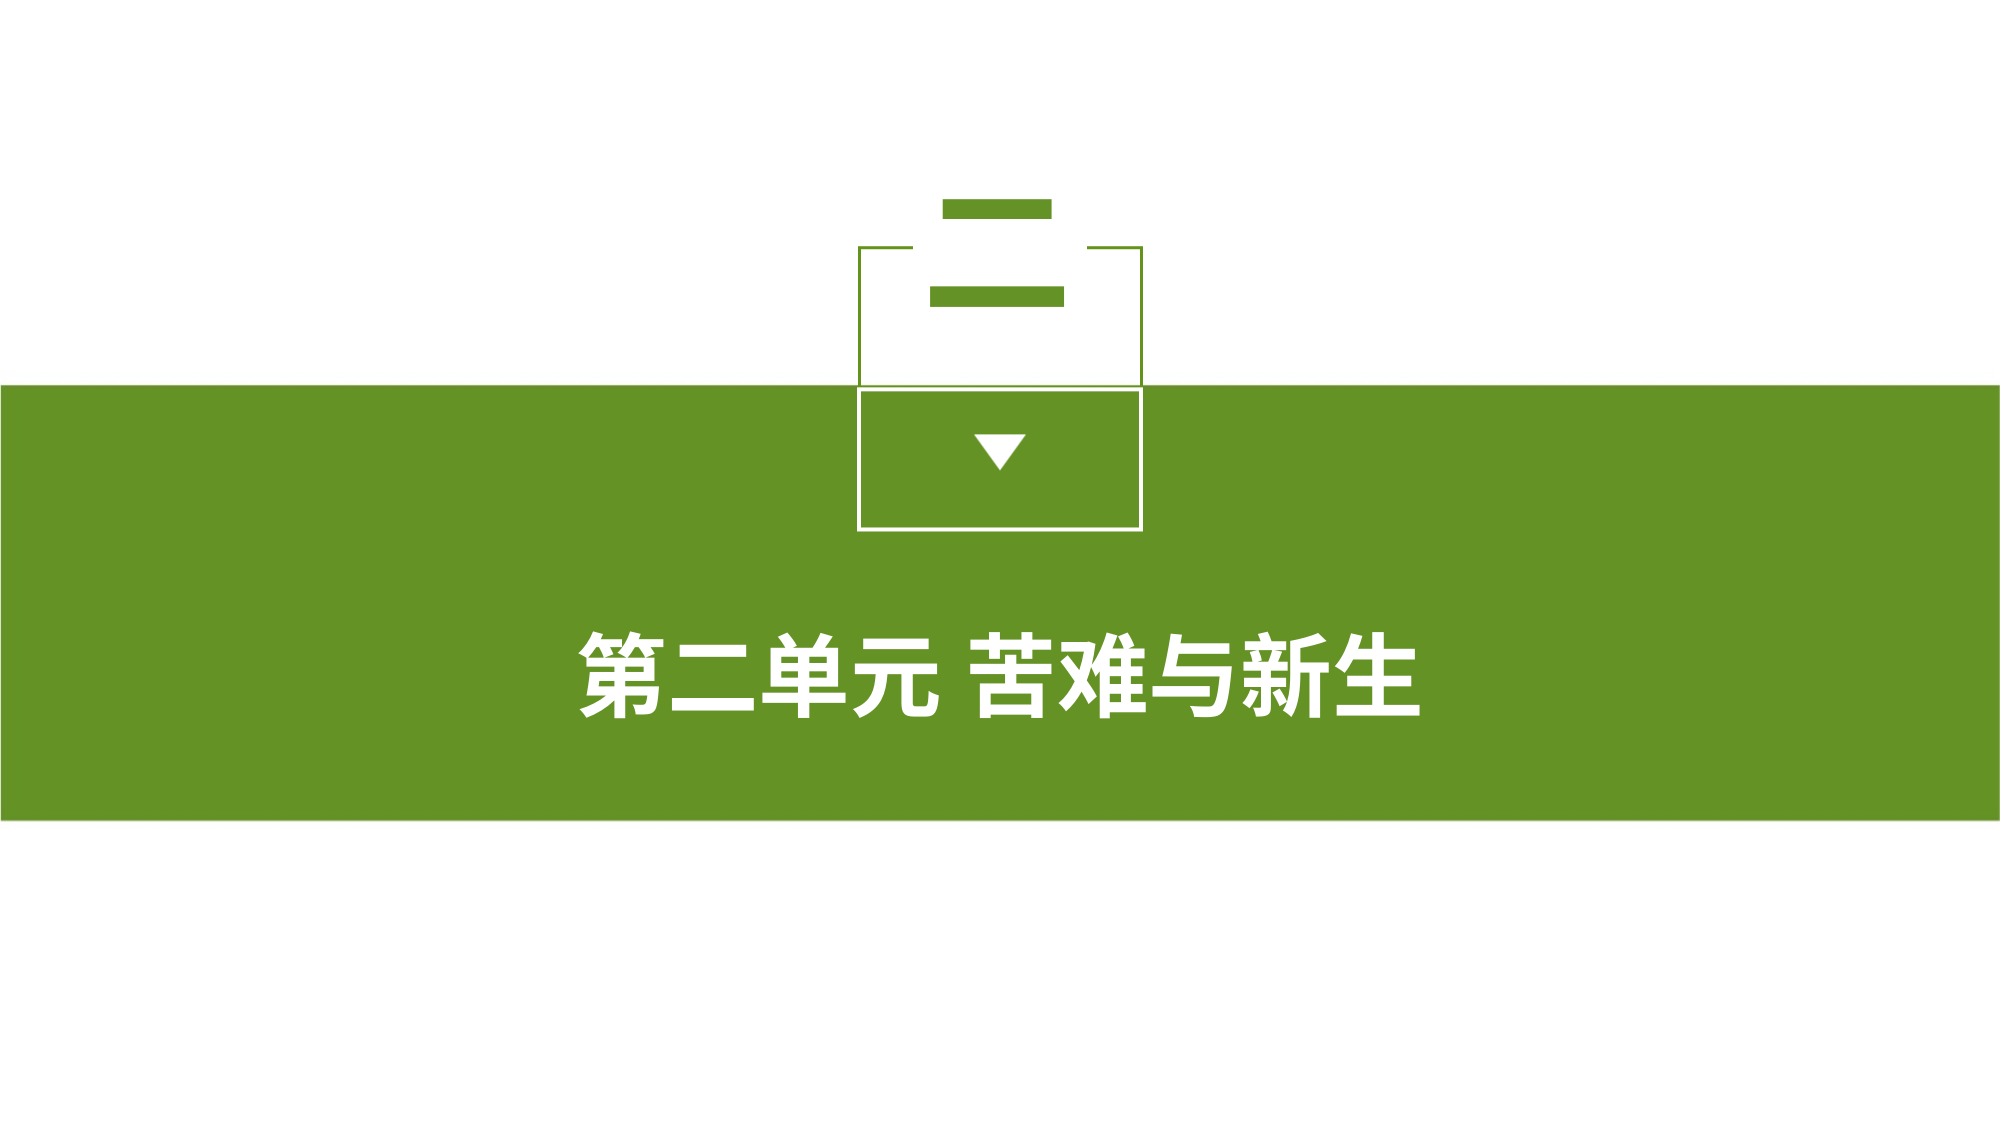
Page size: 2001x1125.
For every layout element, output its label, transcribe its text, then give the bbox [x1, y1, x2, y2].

text_box 第二单元 苦难与新生 [0, 608, 2000, 735]
picture [0, 735, 2000, 1125]
picture [0, 0, 2000, 608]
text_box 二 [863, 148, 1131, 345]
